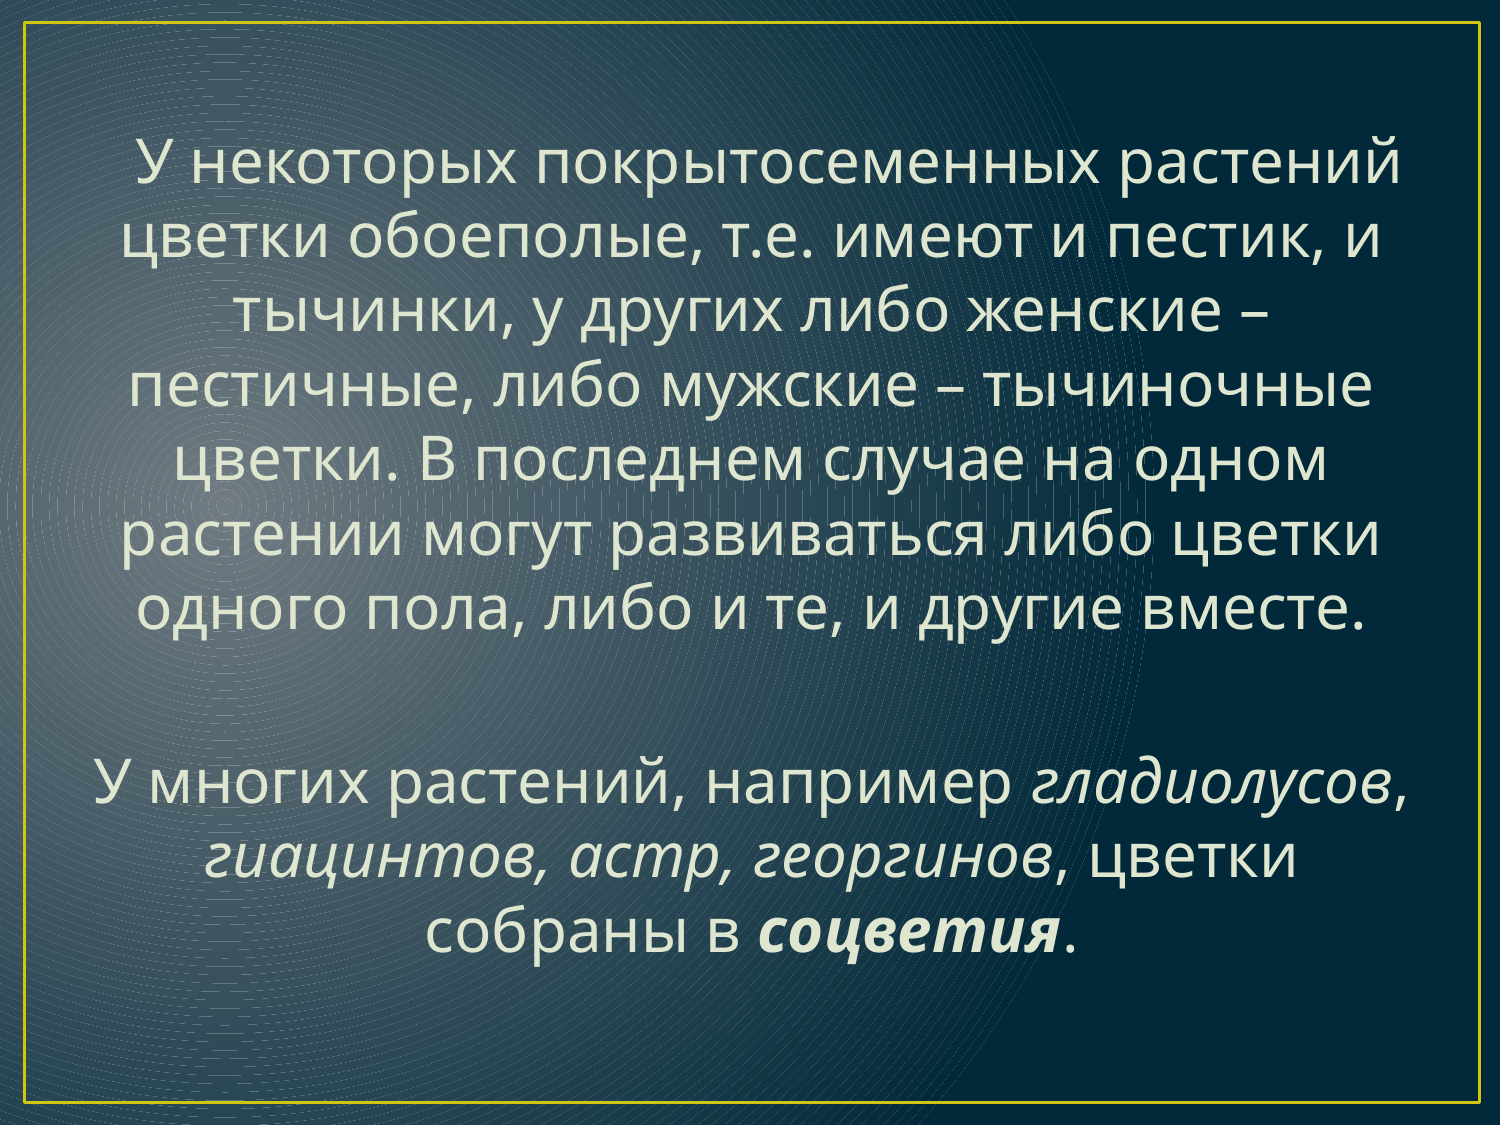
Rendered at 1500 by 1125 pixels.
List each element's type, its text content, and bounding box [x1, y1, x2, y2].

list У некоторых покрытосеменных растений цветки обоеполые, т.е. имеют и пестик, и тычинки, у других либо женские – пестичные, либо мужские – тычиночные цветки. В последнем случае на одном растении могут развиваться либо цветки одного пола, либо и те, и другие вместе. У многих растений, например гладиолусов, гиацинтов, астр, георгинов, цветки собраны в соцветия. [76, 113, 1427, 1035]
title [75, 45, 1425, 233]
